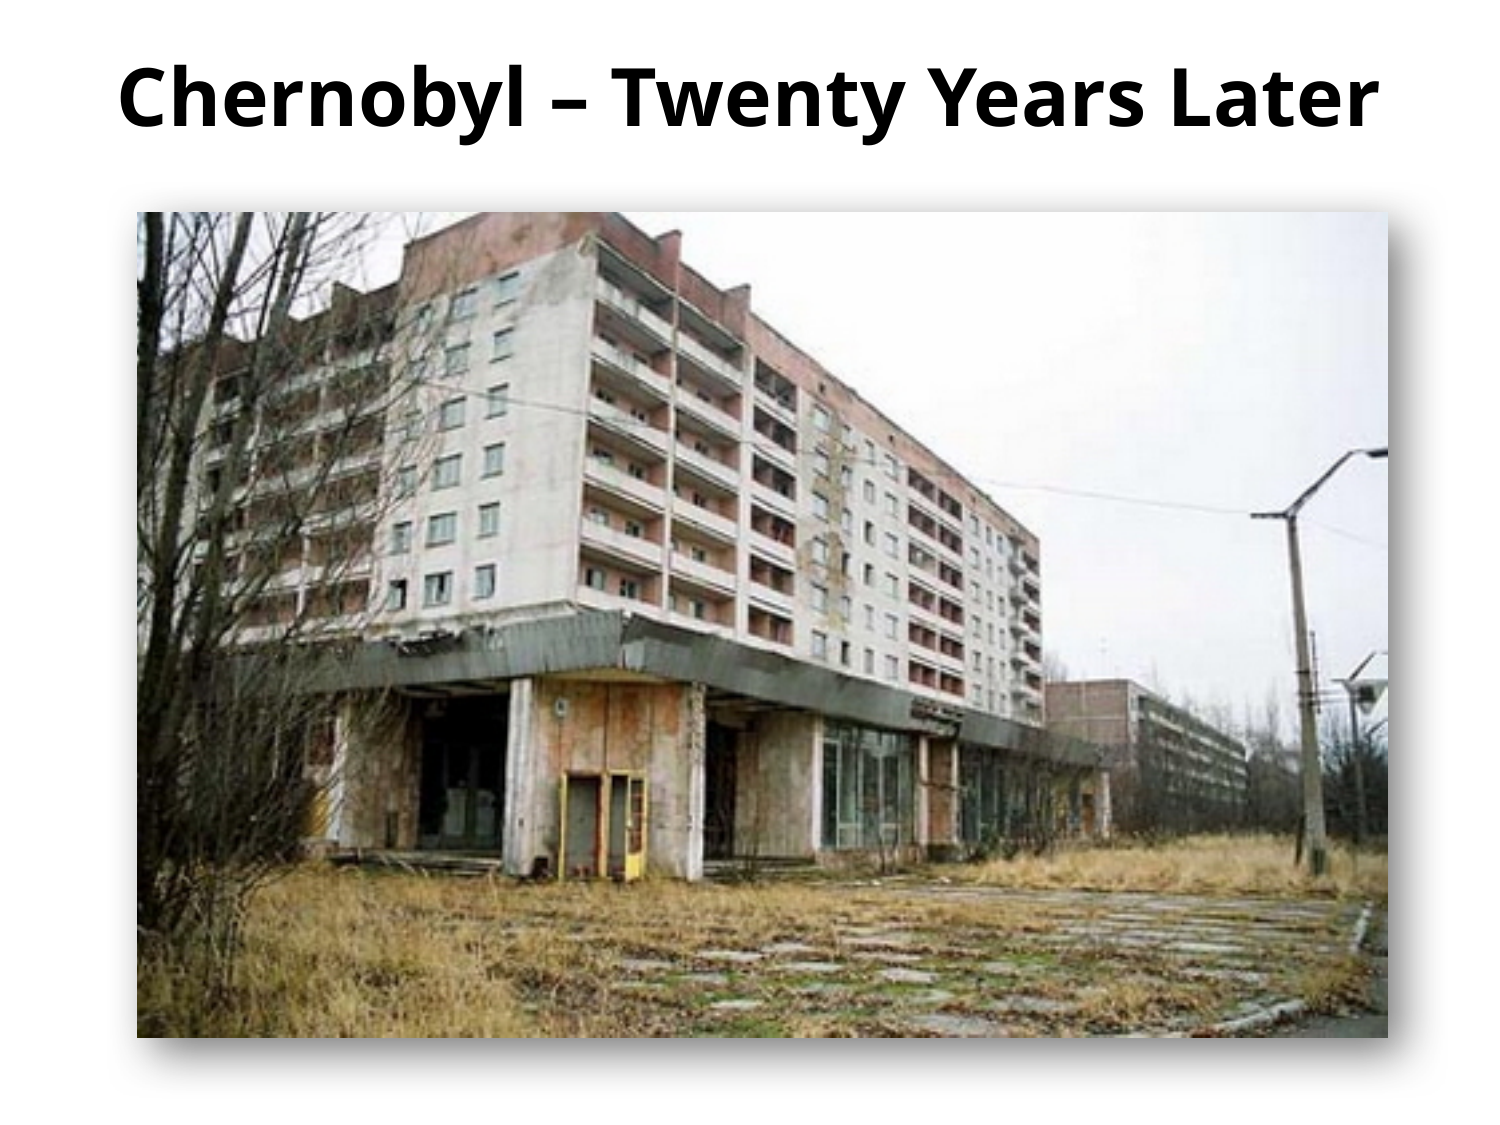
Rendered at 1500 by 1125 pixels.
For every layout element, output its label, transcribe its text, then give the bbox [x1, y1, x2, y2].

picture [137, 212, 1388, 1038]
title Chernobyl – Twenty Years Later [75, 0, 1425, 188]
